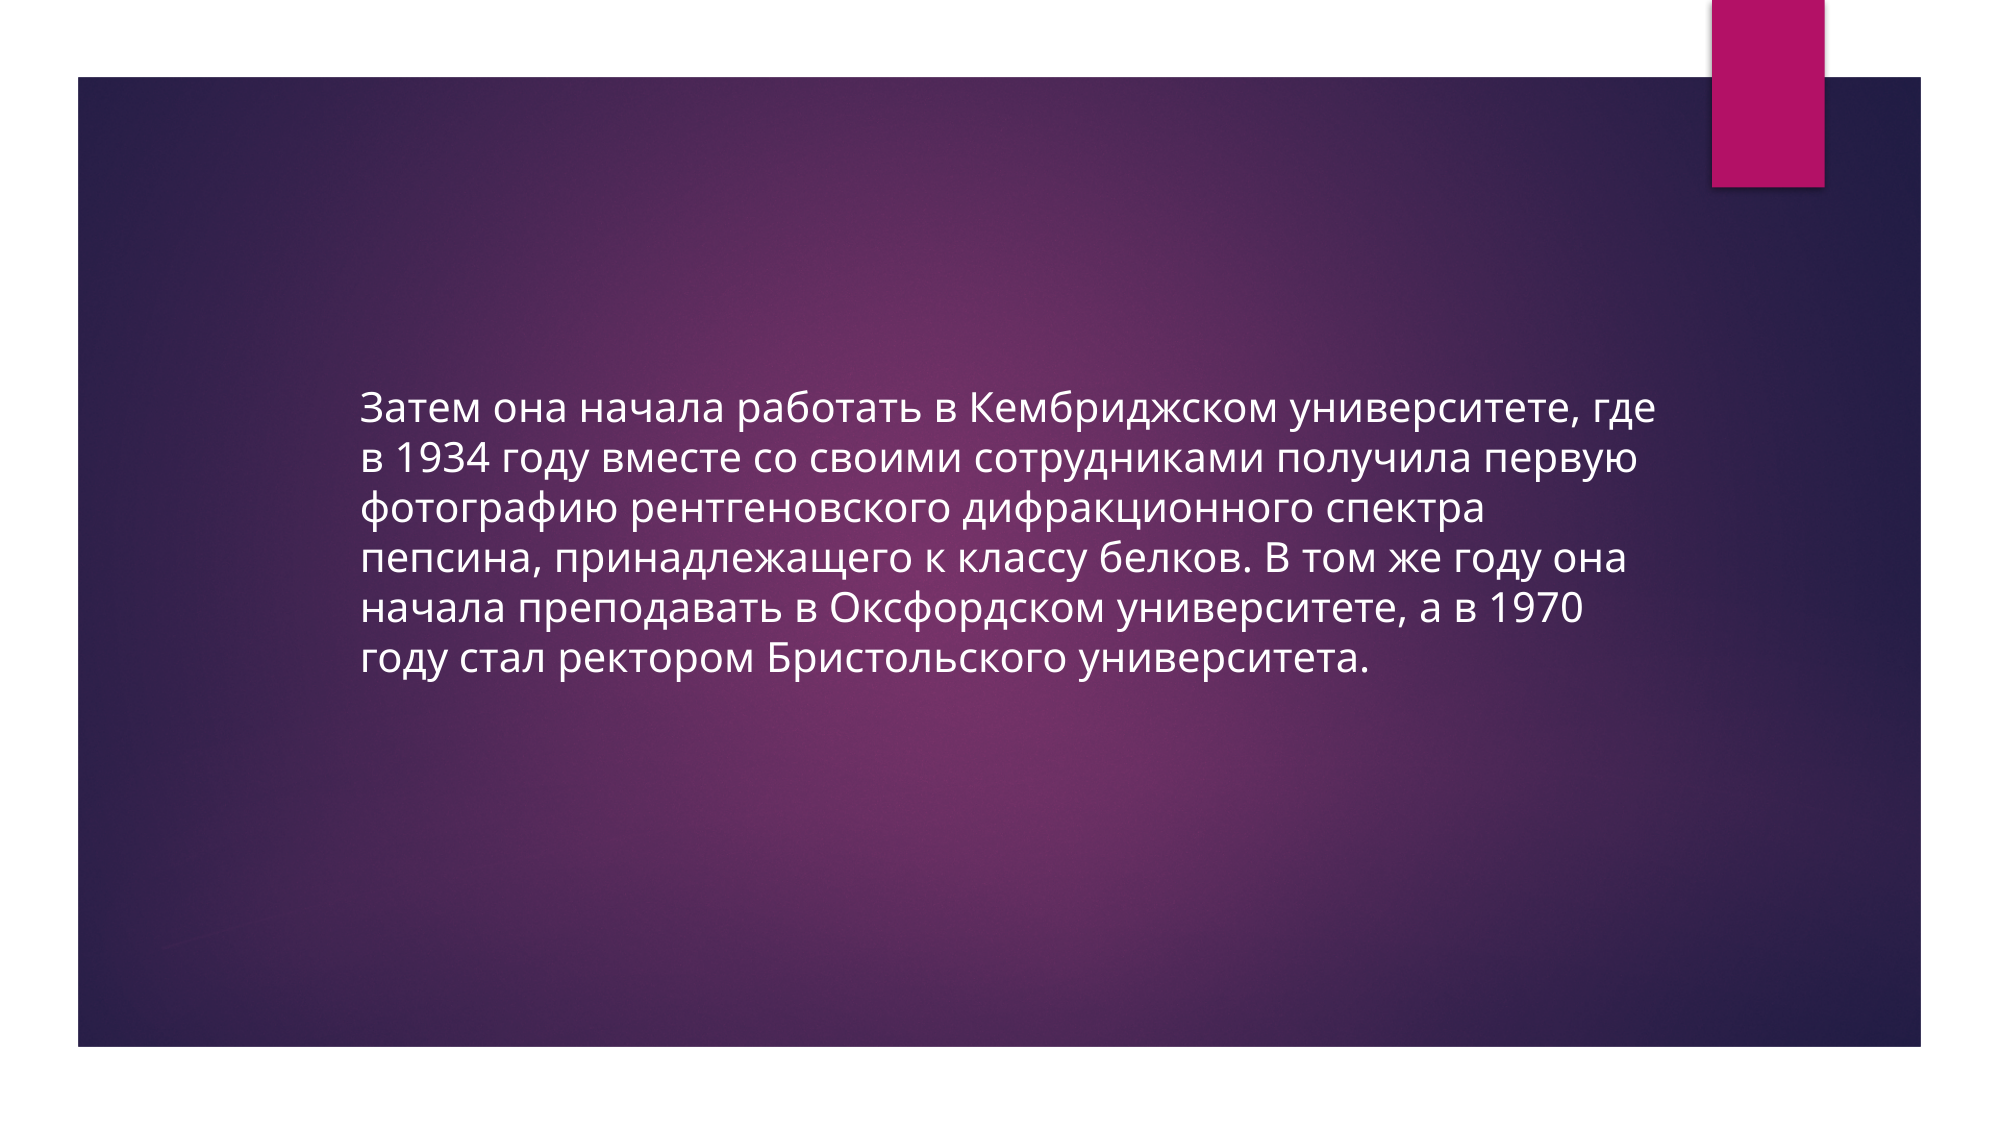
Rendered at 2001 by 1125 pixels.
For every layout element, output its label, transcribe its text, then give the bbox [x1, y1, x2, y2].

text_box Затем она начала работать в Кембриджском университете, где в 1934 году вместе со своими сотрудниками получила первую фотографию рентгеновского дифракционного спектра пепсина, принадлежащего к классу белков. В том же году она начала преподавать в Оксфордском университете, а в 1970 году стал ректором Бристольского университета. [344, 373, 1691, 688]
